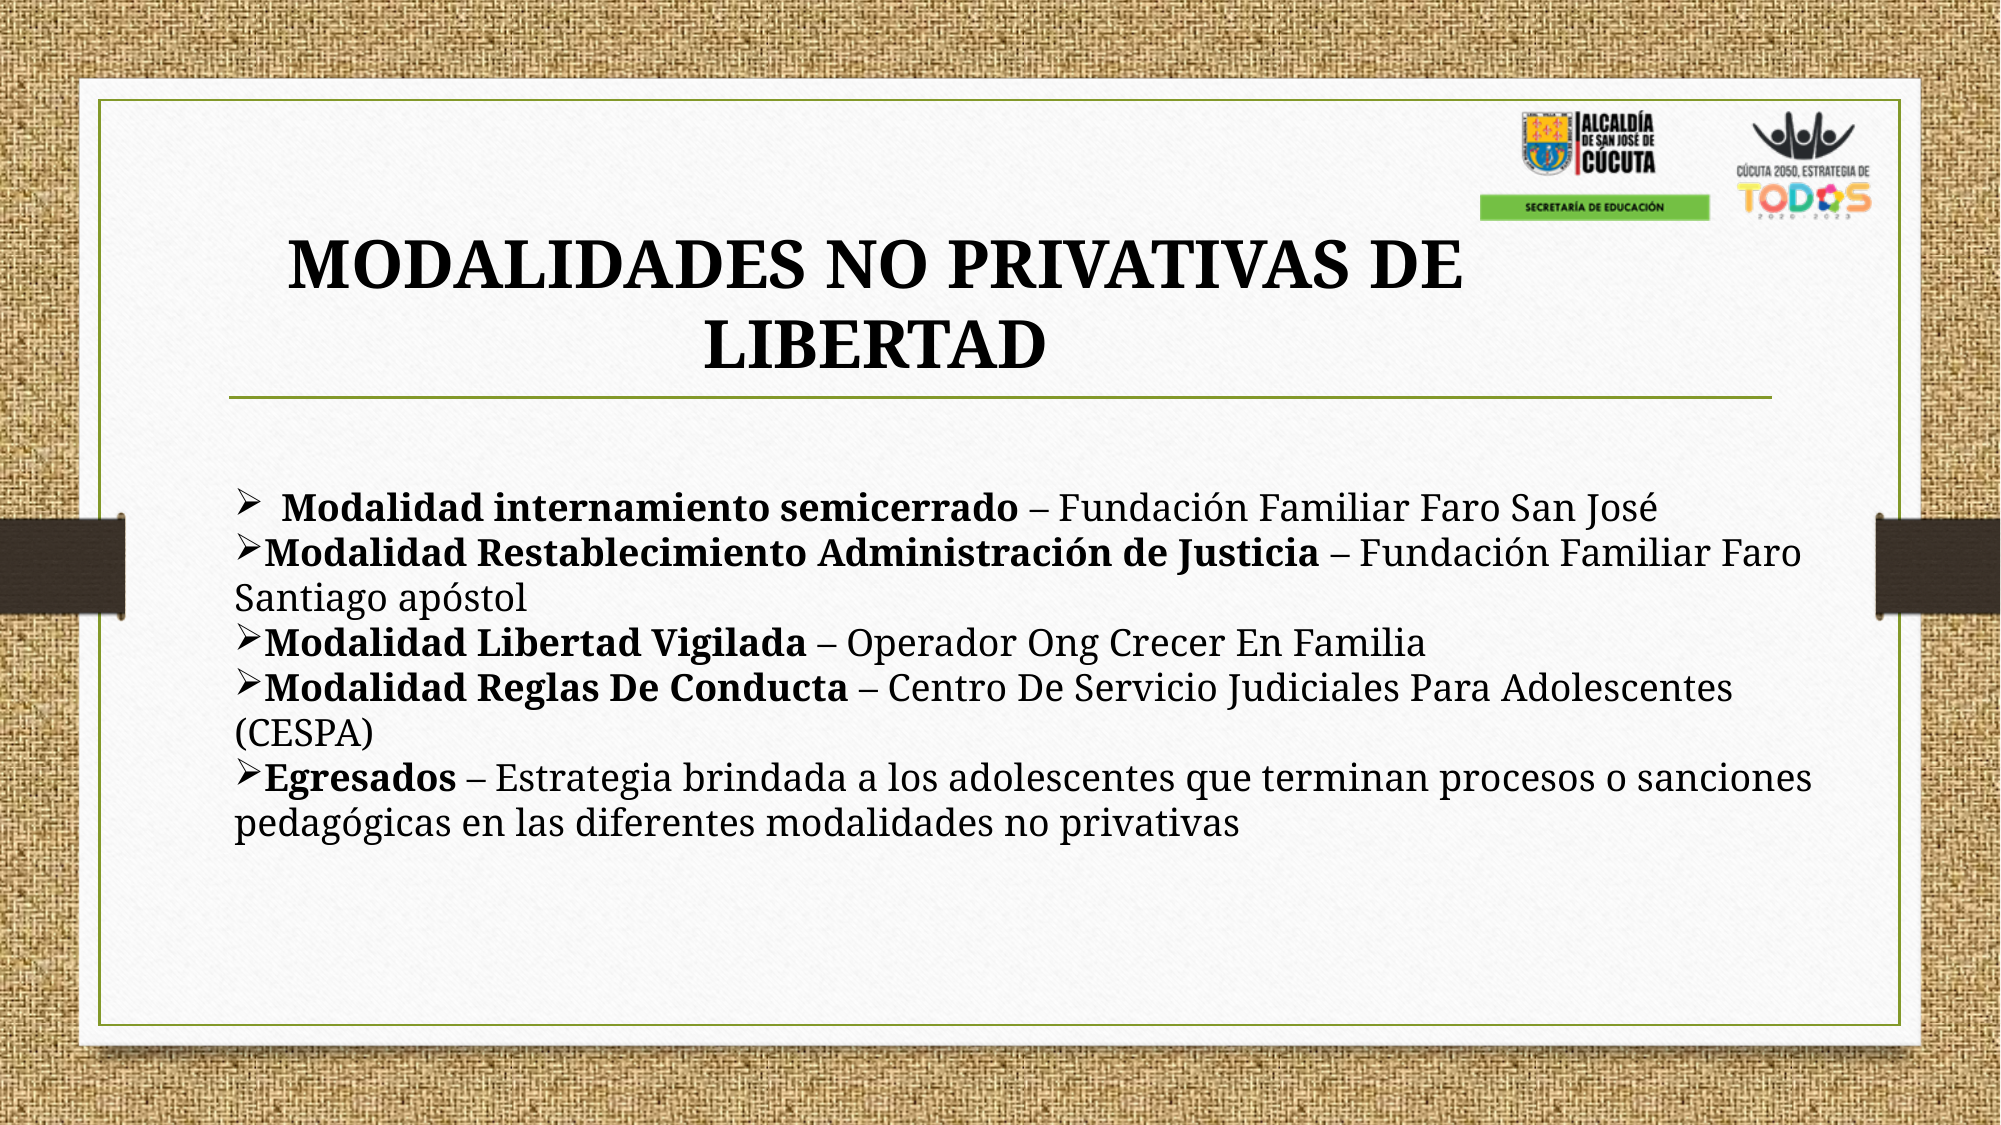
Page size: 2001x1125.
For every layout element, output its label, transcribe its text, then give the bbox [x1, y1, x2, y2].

text_box Modalidad internamiento semicerrado – Fundación Familiar Faro San José Modalidad Restablecimiento Administración de Justicia – Fundación Familiar Faro Santiago apóstol Modalidad Libertad Vigilada – Operador Ong Crecer En Familia Modalidad Reglas De Conducta – Centro De Servicio Judiciales Para Adolescentes (CESPA) Egresados – Estrategia brindada a los adolescentes que terminan procesos o sanciones pedagógicas en las diferentes modalidades no privativas [219, 476, 1840, 851]
picture [0, 0, 2001, 1125]
text_box MODALIDADES NO PRIVATIVAS DE LIBERTAD [247, 214, 1505, 390]
